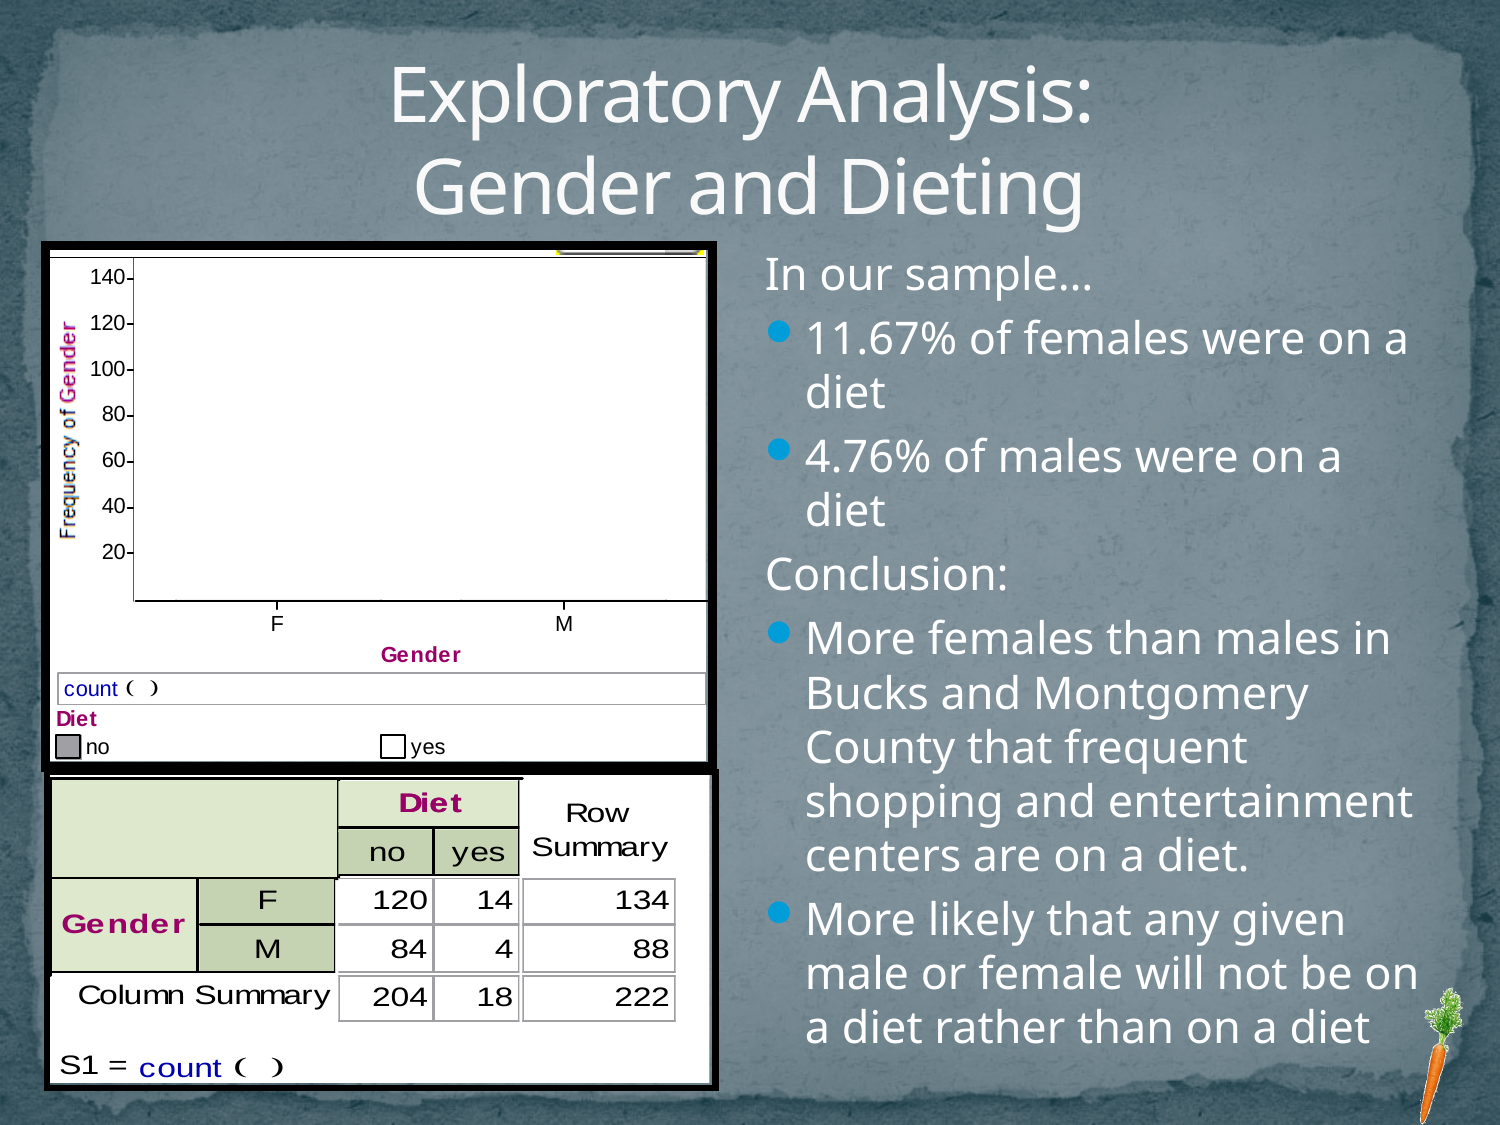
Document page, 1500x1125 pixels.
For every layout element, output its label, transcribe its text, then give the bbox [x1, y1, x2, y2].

picture [49, 774, 714, 1086]
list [52, 252, 707, 762]
list In our sample… 11.67% of females were on a diet 4.76% of males were on a diet Conclusion: More females than males in Bucks and Montgomery County that frequent shopping and entertainment centers are on a diet. More likely that any given male or female will not be on a diet rather than on a diet [750, 237, 1441, 1125]
title Exploratory Analysis: Gender and Dieting [74, 37, 1425, 238]
picture [1412, 987, 1467, 1125]
